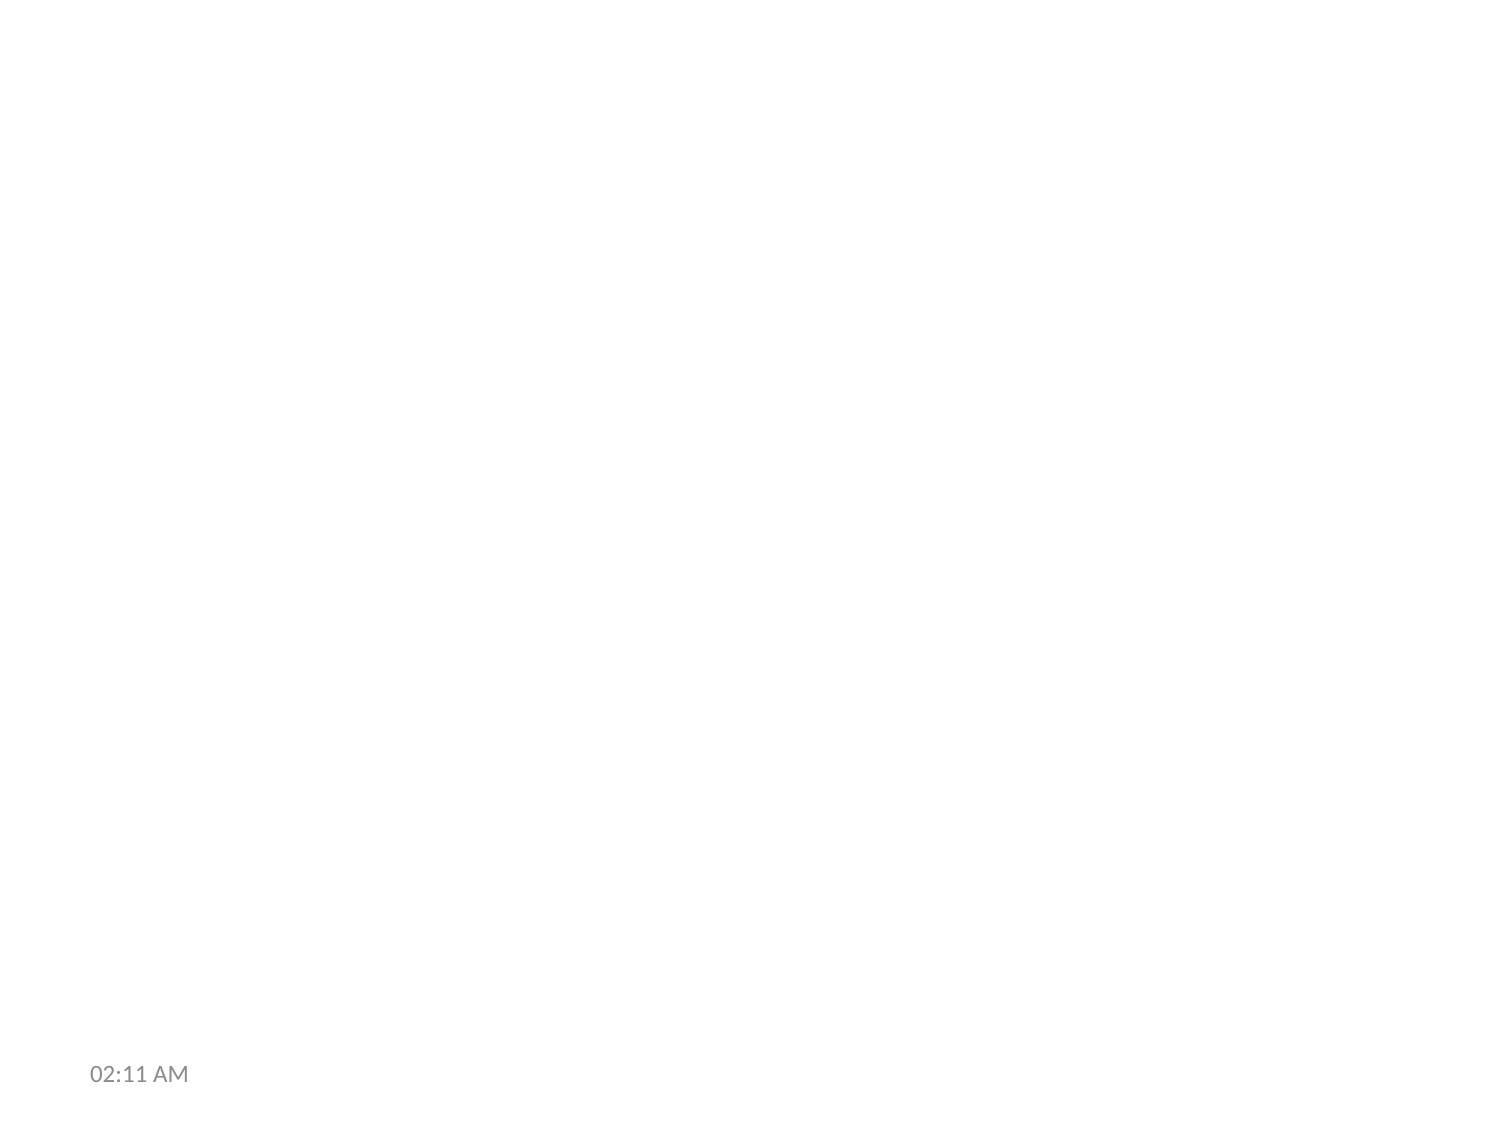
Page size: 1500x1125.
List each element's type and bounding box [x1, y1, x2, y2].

slide_number [75, 1042, 425, 1103]
